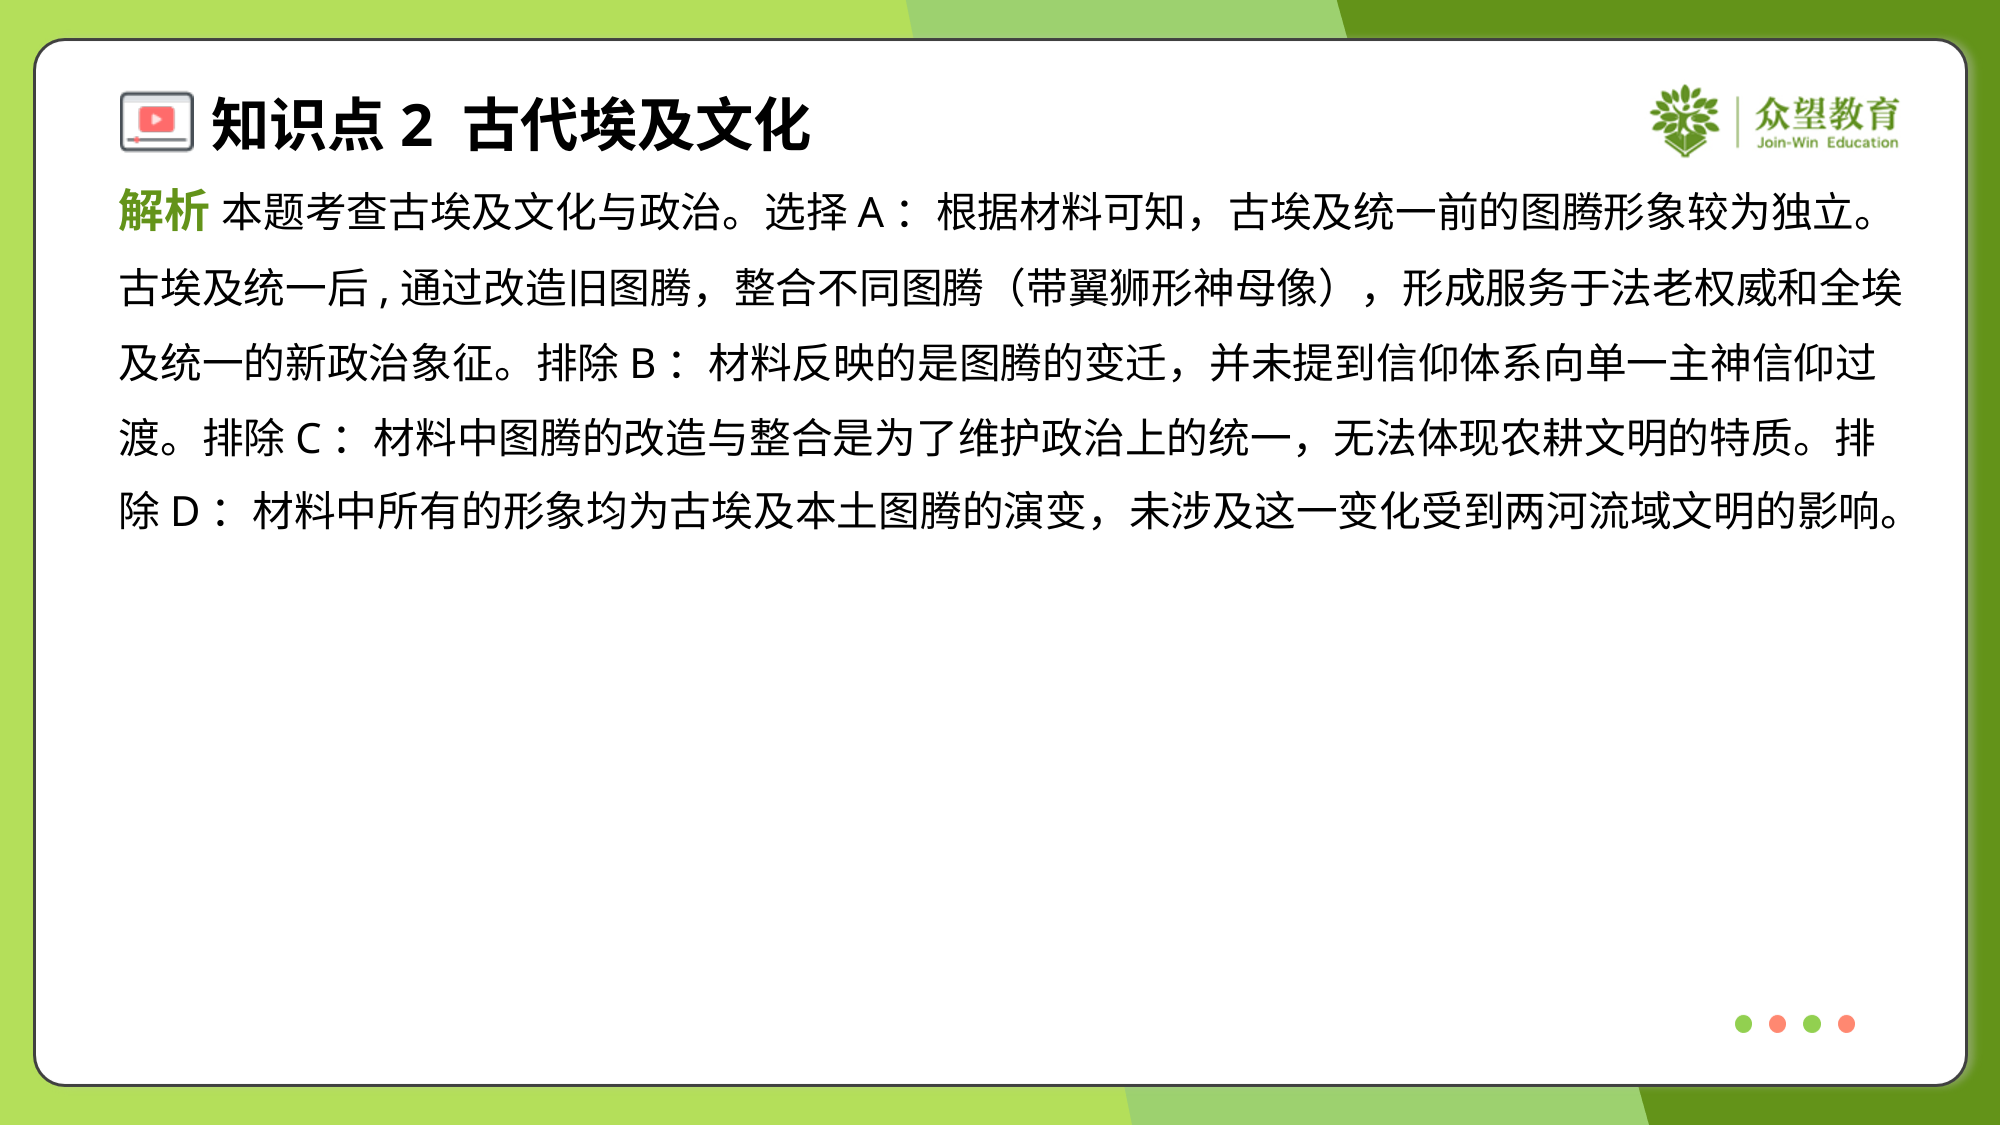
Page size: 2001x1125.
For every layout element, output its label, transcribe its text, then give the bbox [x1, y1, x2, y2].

text_box 解析 本题考查古埃及文化与政治。选择A：根据材料可知，古埃及统一前的图腾形象较为独立。 古埃及统一后,通过改造旧图腾，整合不同图腾（带翼狮形神母像），形成服务于法老权威和全埃 及统一的新政治象征。排除B：材料反映的是图腾的变迁，并未提到信仰体系向单一主神信仰过 渡。排除C：材料中图腾的改造与整合是为了维护政治上的统一，无法体现农耕文明的特质。排 除D：材料中所有的形象均为古埃及本土图腾的演变，未涉及这一变化受到两河流域文明的影响。 [118, 159, 1883, 527]
picture [0, 0, 2000, 1125]
